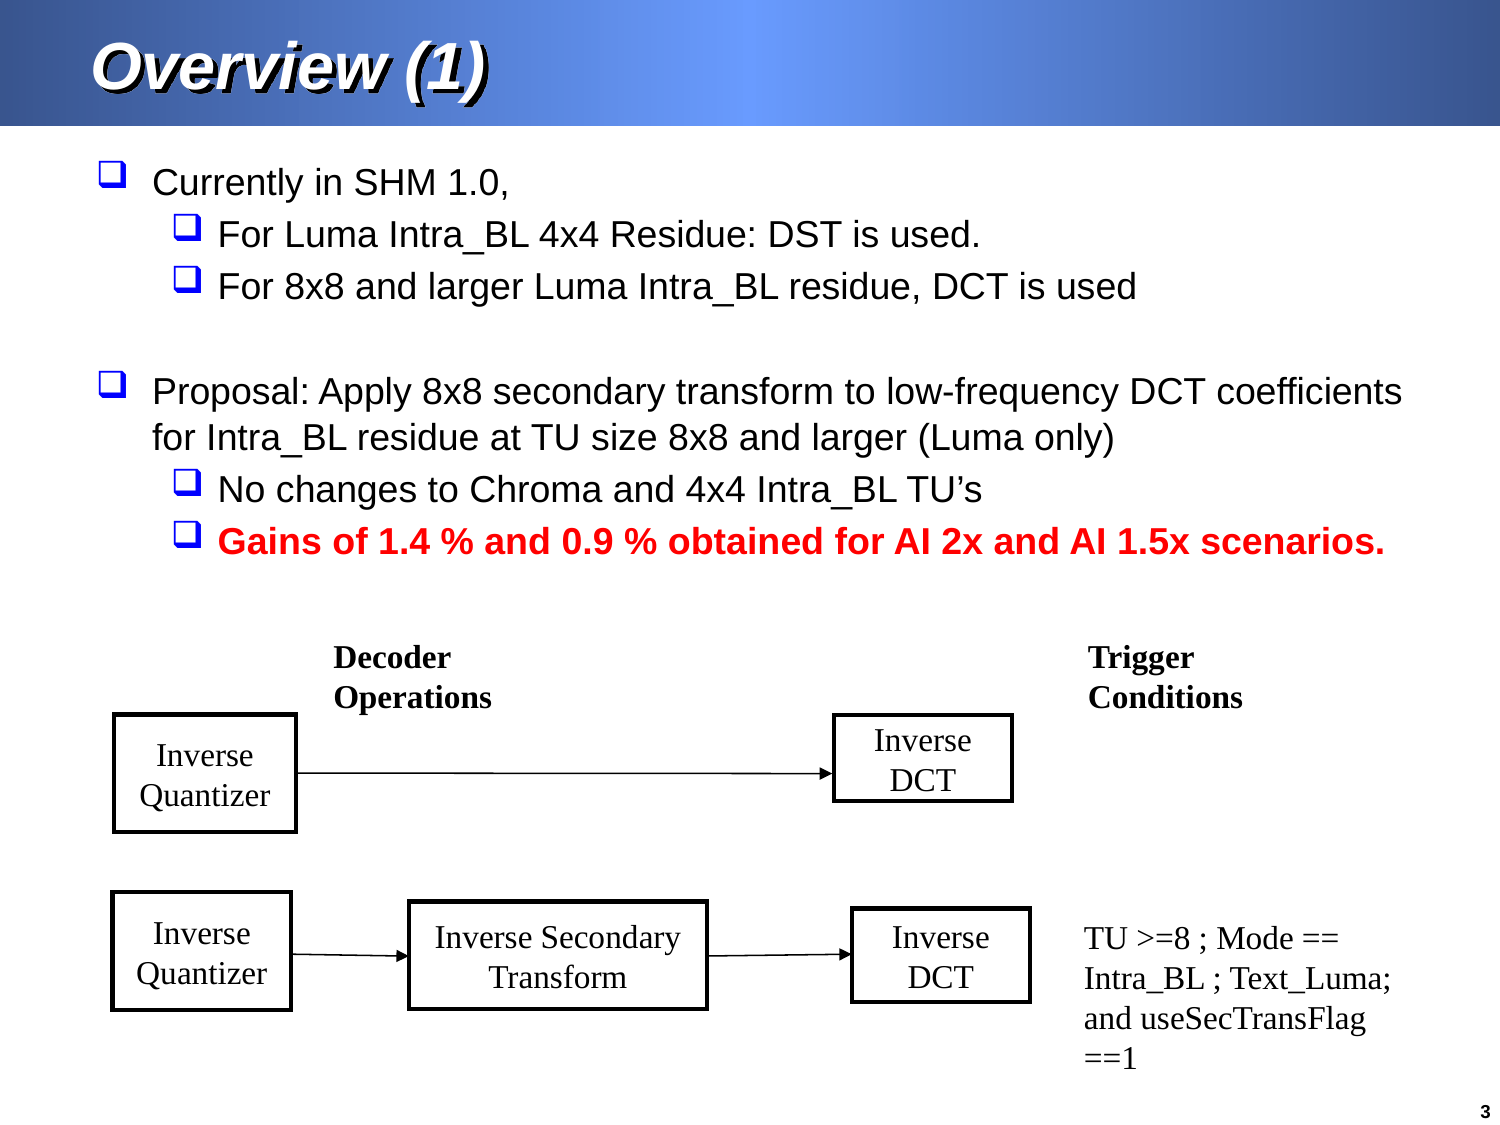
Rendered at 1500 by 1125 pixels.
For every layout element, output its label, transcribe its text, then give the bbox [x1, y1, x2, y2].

slide_number 3 [1368, 1091, 1500, 1125]
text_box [112, 627, 1414, 1037]
title Overview (1) [74, 12, 1426, 126]
list Currently in SHM 1.0, For Luma Intra_BL 4x4 Residue: DST is used. For 8x8 and larger Luma Intra_BL residue, DCT is used Proposal: Apply 8x8 secondary transform to low-frequency DCT coefficients for Intra_BL residue at TU size 8x8 and larger (Luma only) No changes to Chroma and 4x4 Intra_BL TU’s Gains of 1.4 % and 0.9 % obtained for AI 2x and AI 1.5x scenarios. [80, 149, 1432, 601]
